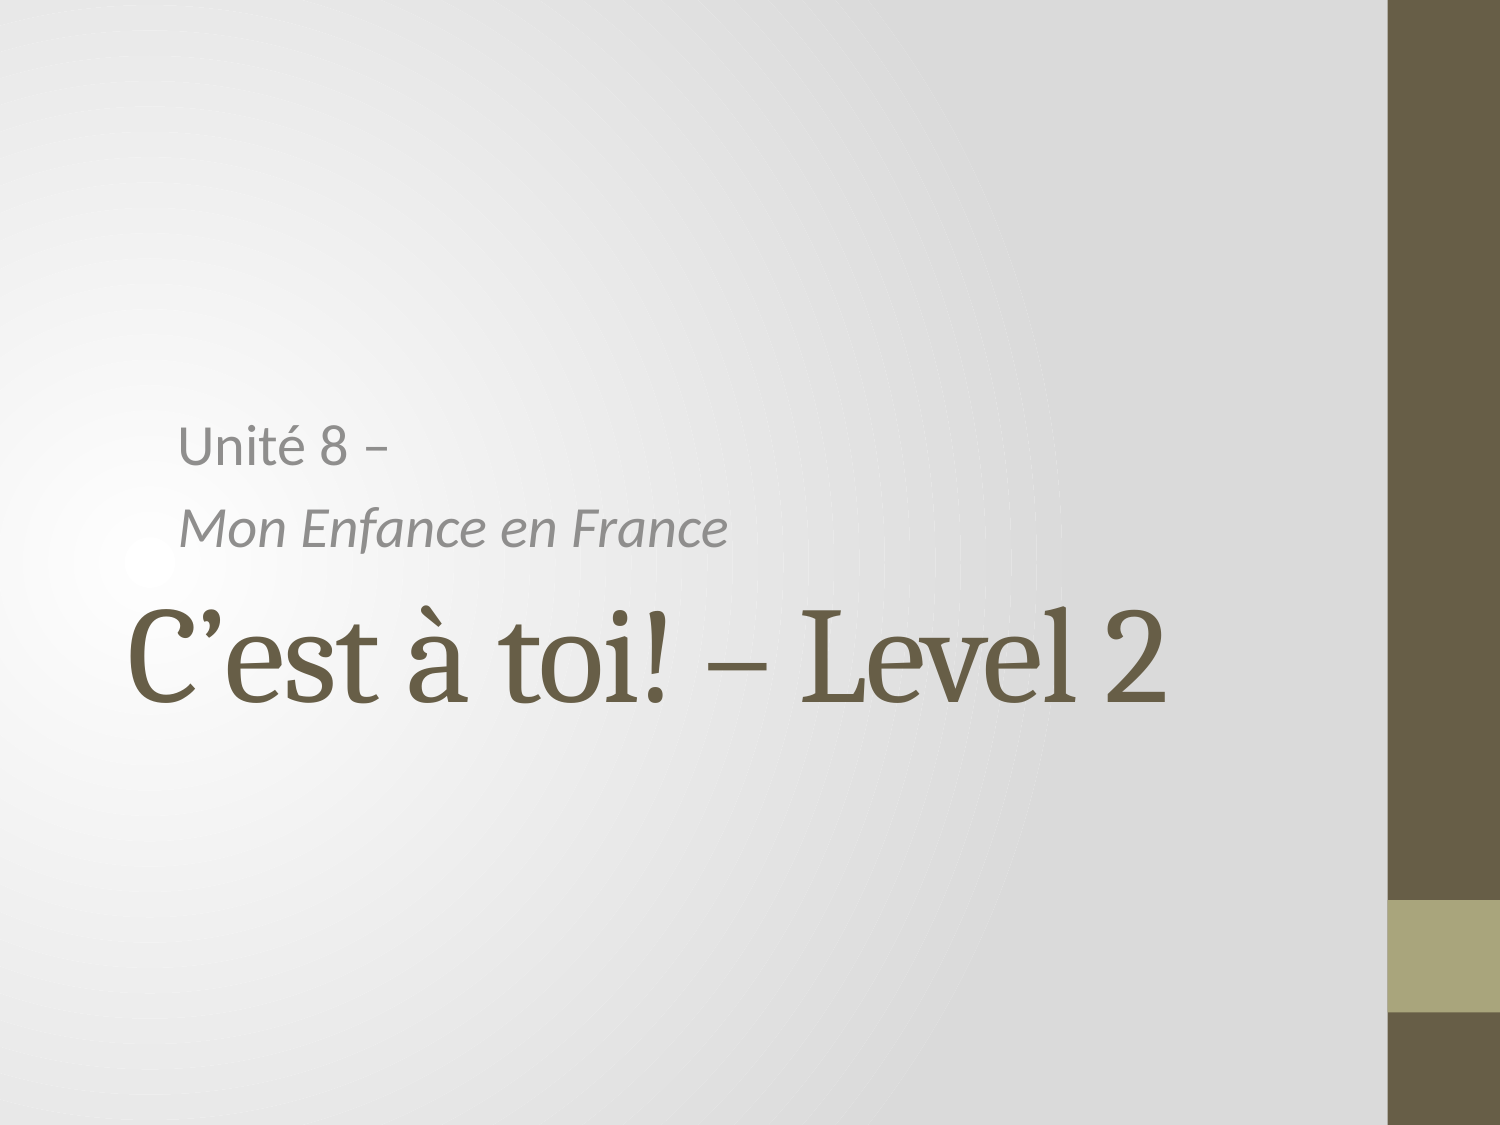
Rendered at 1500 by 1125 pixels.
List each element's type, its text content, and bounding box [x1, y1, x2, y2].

subtitle Unité 8 – Mon Enfance en France [162, 399, 1413, 688]
title C’est à toi! – Level 2 [112, 312, 1350, 738]
